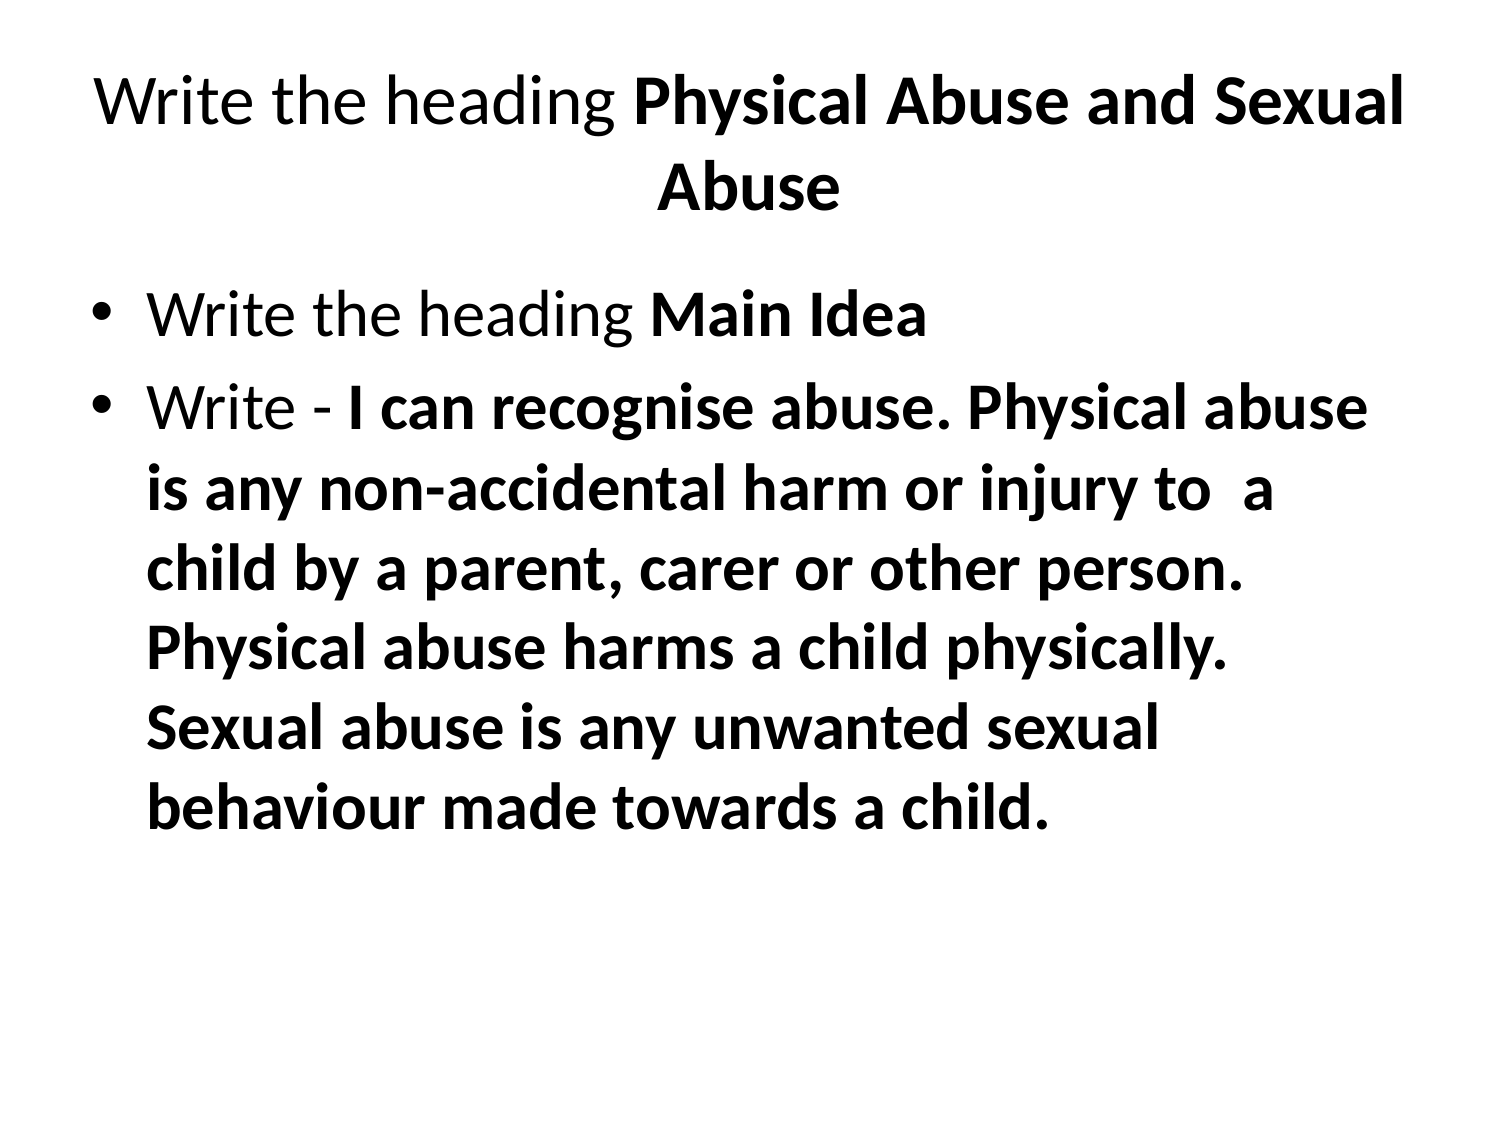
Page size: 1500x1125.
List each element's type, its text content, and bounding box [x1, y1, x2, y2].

title Write the heading Physical Abuse and Sexual Abuse [75, 45, 1425, 233]
list Write the heading Main Idea Write - I can recognise abuse. Physical abuse is any non-accidental harm or injury to a child by a parent, carer or other person. Physical abuse harms a child physically. Sexual abuse is any unwanted sexual behaviour made towards a child. [75, 262, 1425, 1005]
